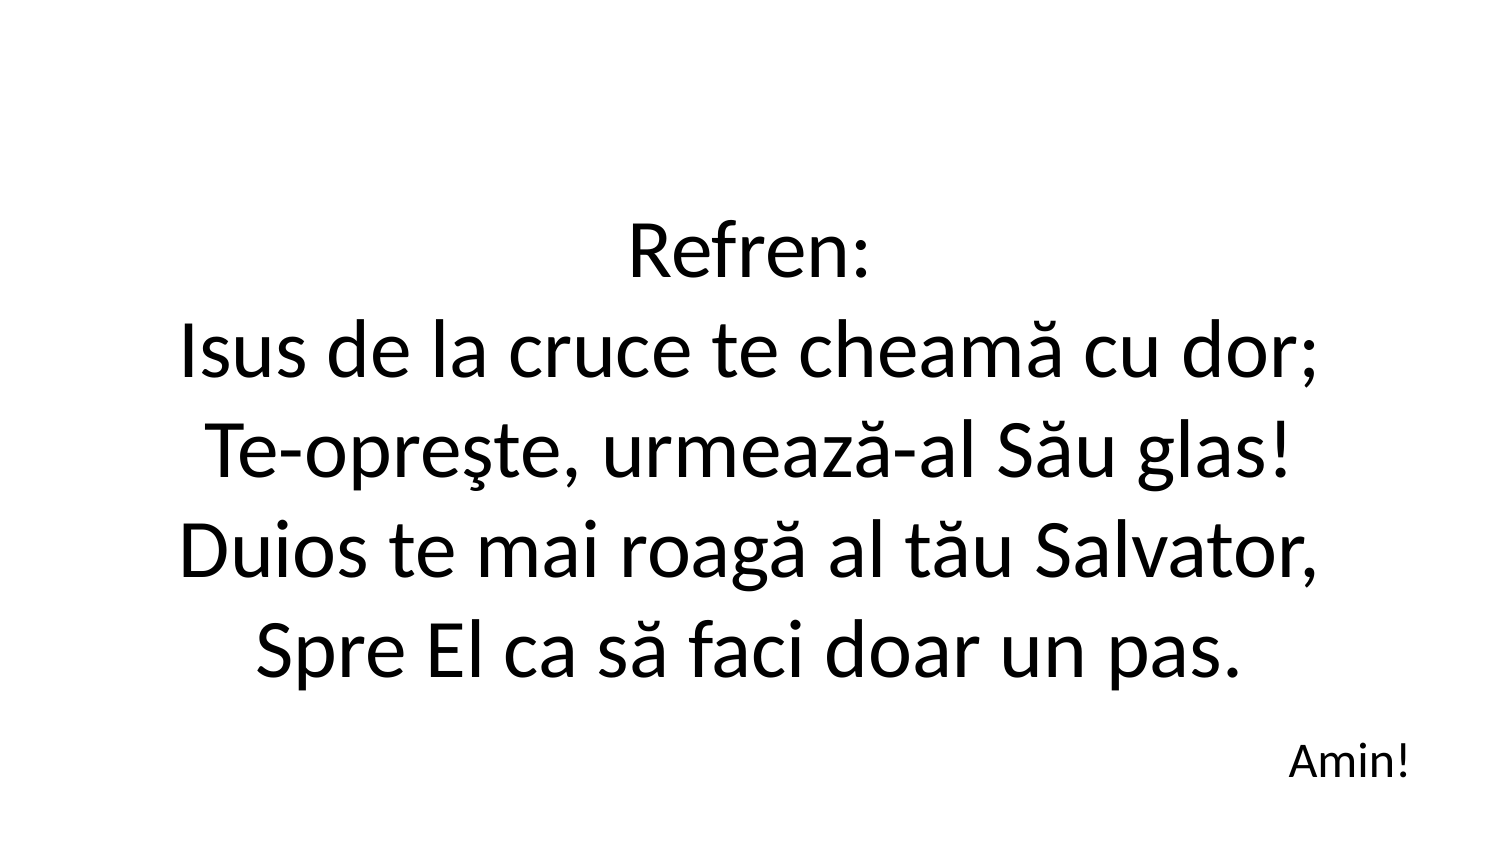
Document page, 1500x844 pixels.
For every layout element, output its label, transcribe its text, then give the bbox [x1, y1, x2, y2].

text_box Amin! [1273, 674, 1427, 795]
text_box Refren: Isus de la cruce te cheamă cu dor; Te-opreşte, urmează-al Său glas! Duios te mai roagă al tău Salvator, Spre El ca să faci doar un pas. [163, 142, 1337, 702]
